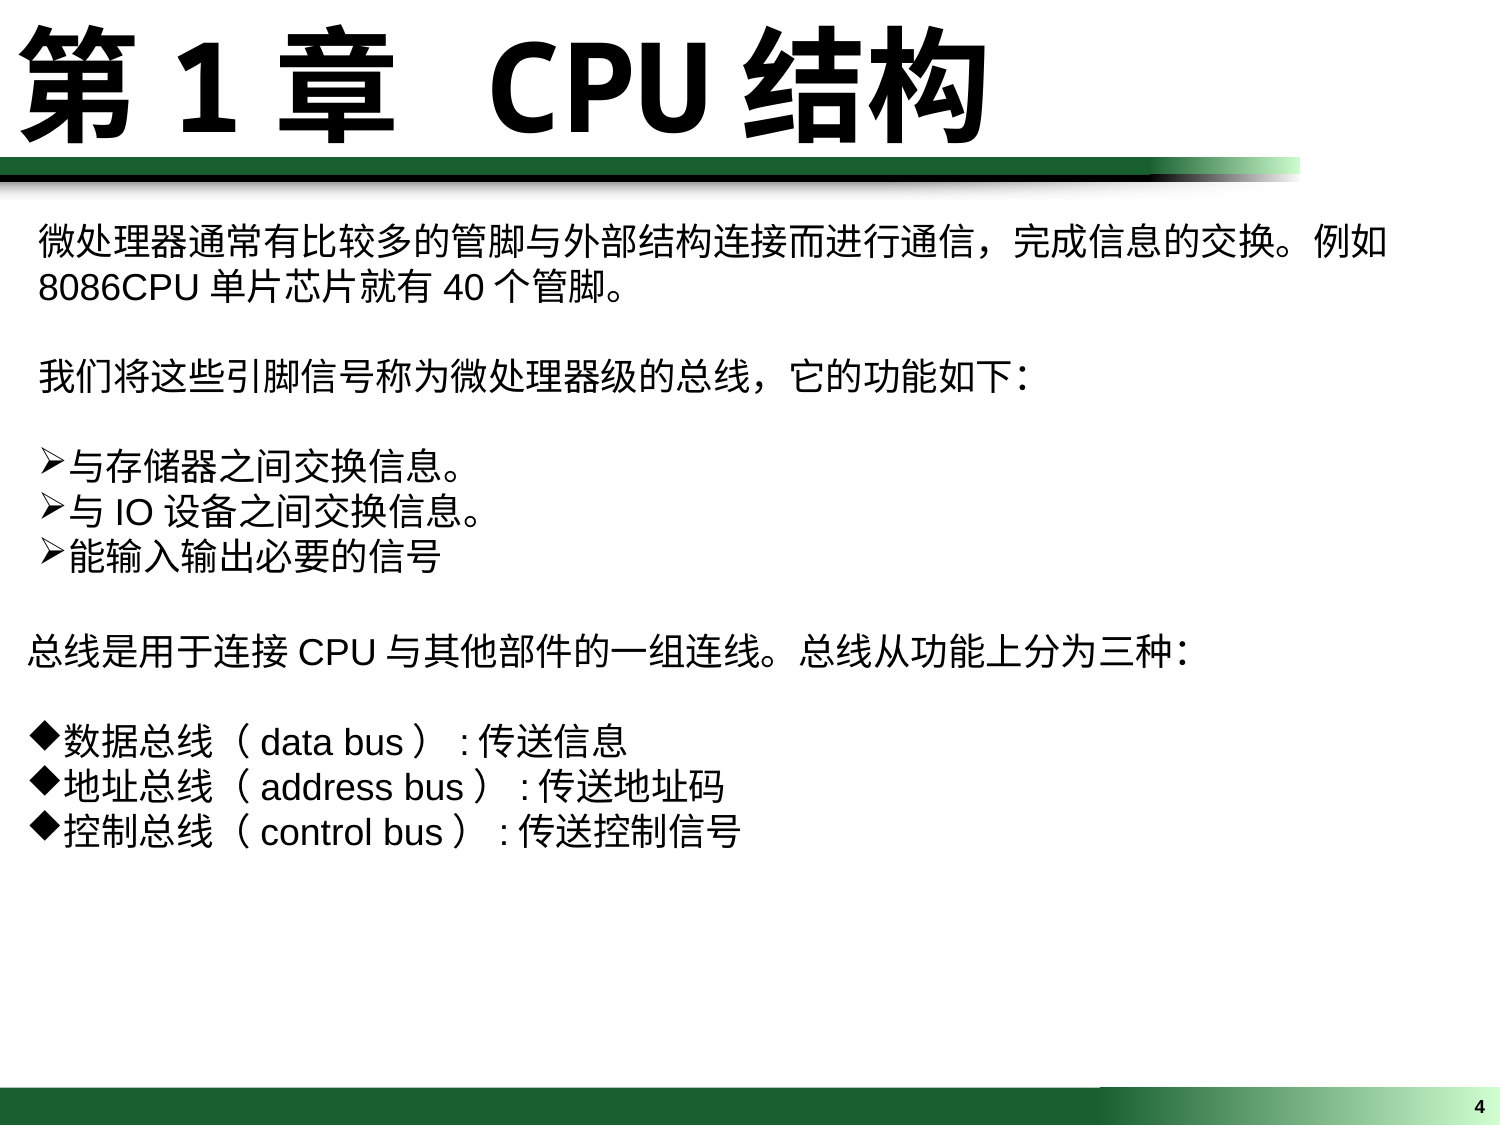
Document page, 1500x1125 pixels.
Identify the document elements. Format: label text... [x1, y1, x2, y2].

slide_number 4 [1437, 1087, 1500, 1125]
picture [0, 174, 1313, 200]
text_box 微处理器通常有比较多的管脚与外部结构连接而进行通信，完成信息的交换。例如8086CPU单片芯片就有40个管脚。 我们将这些引脚信号称为微处理器级的总线，它的功能如下： 与存储器之间交换信息。 与IO设备之间交换信息。 能输入输出必要的信号 [23, 210, 1465, 631]
text_box 总线是用于连接CPU与其他部件的一组连线。总线从功能上分为三种： 数据总线（data bus）:传送信息 地址总线（address bus）:传送地址码 控制总线（control bus）:传送控制信号 [11, 621, 1407, 861]
text_box 第1章 CPU结构 [0, 0, 1260, 167]
